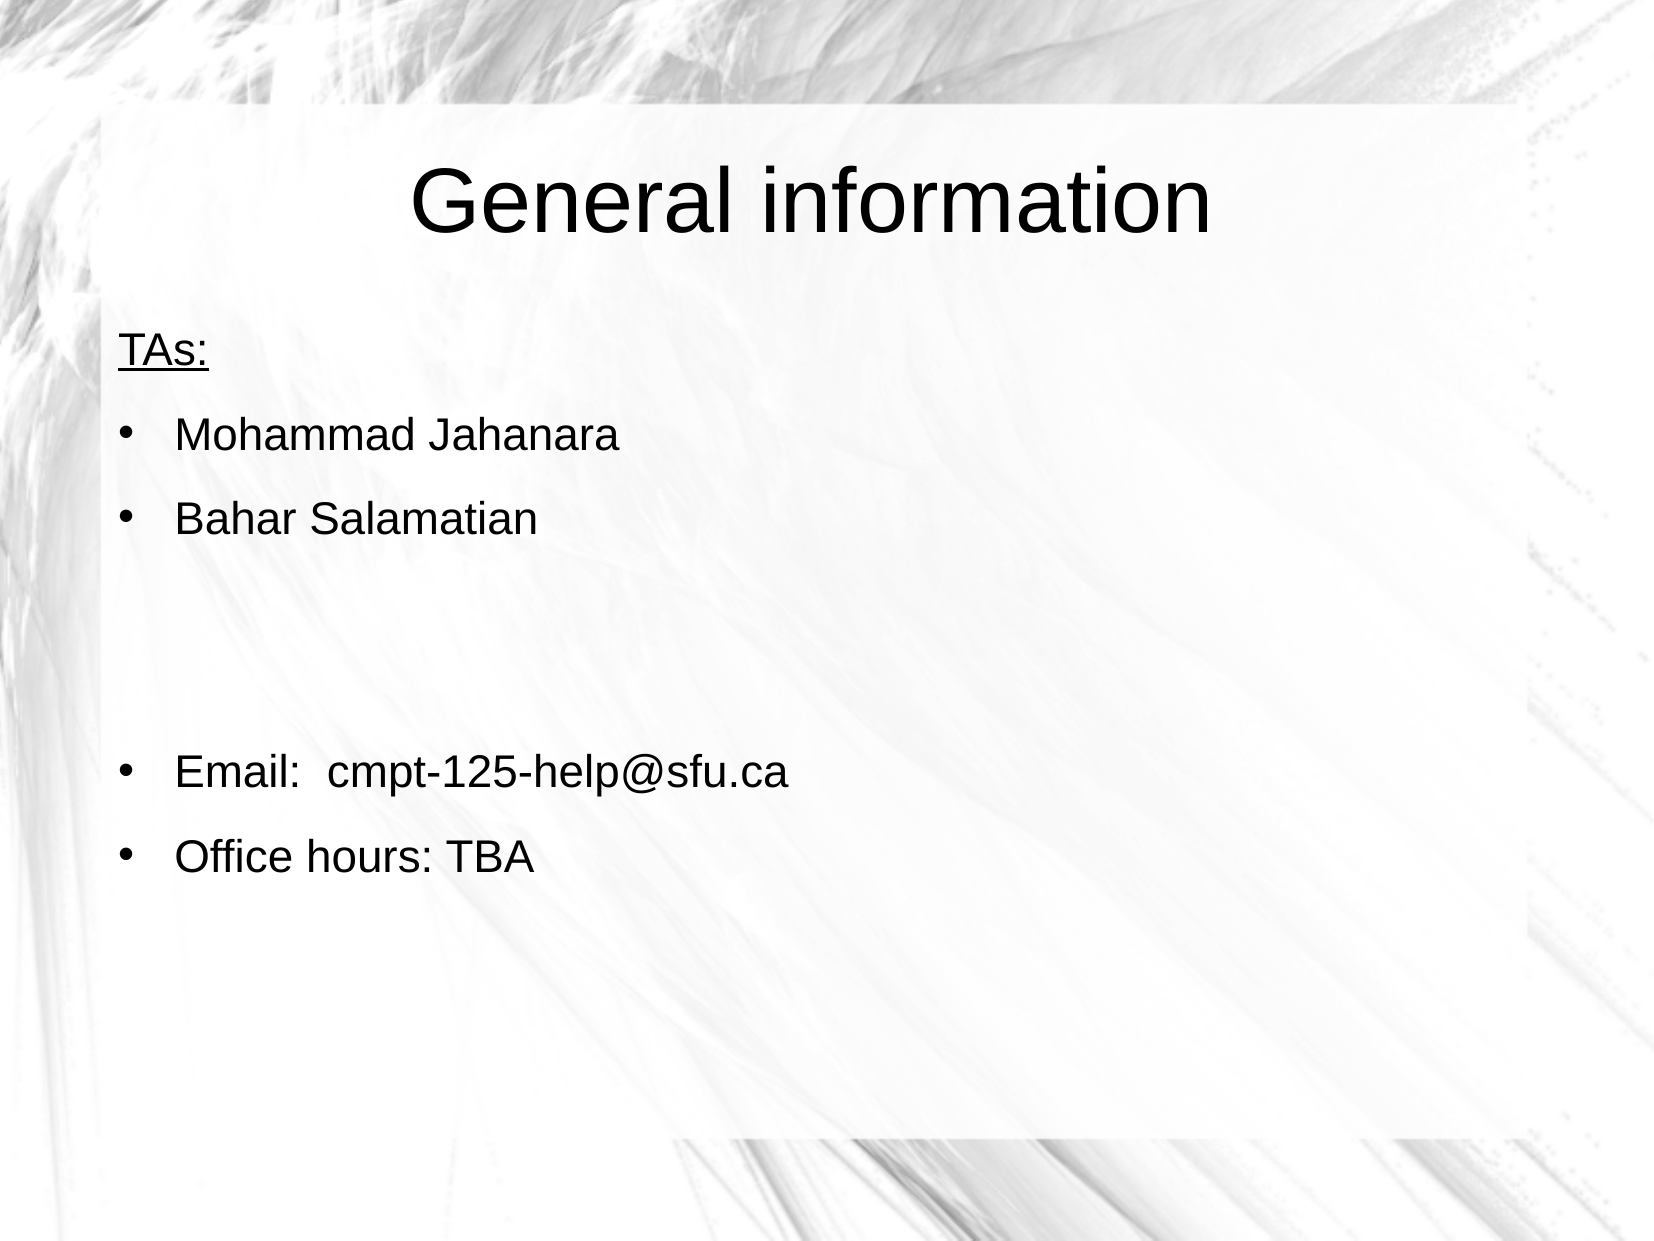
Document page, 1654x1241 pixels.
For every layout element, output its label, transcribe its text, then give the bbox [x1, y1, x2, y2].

list TAs: Mohammad Jahanara Bahar Salamatian Email: cmpt-125-help@sfu.ca Office hours: TBA [118, 319, 1571, 1149]
picture [0, 0, 1654, 1241]
title General information [118, 112, 1506, 281]
